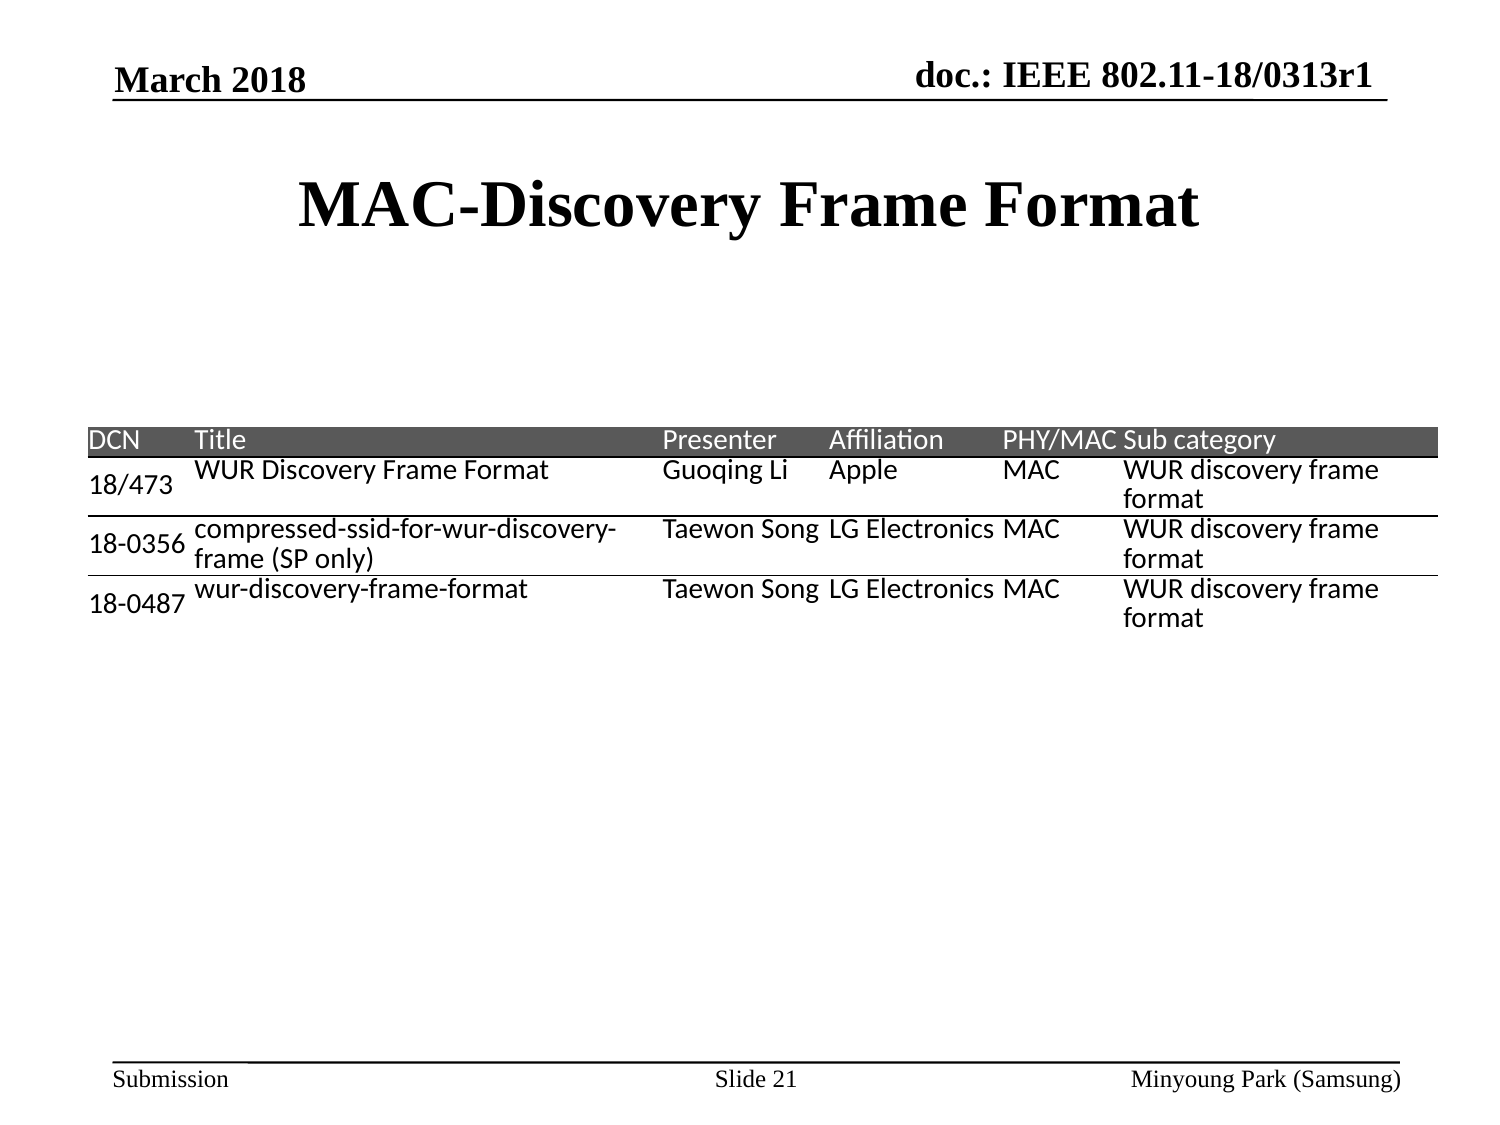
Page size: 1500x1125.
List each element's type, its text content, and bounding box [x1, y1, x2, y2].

table_cell MAC [1002, 458, 1123, 515]
table_cell WUR discovery frame format [1123, 458, 1438, 515]
table_cell WUR discovery frame format [1123, 576, 1438, 635]
table_header Presenter [662, 427, 828, 456]
table_cell Taewon Song [662, 517, 828, 575]
table_cell 18/473 [88, 458, 194, 515]
table_cell wur-discovery-frame-format [194, 576, 662, 635]
table_cell LG Electronics [828, 517, 1002, 575]
table_cell 18-0487 [88, 576, 194, 635]
table_cell 18-0356 [88, 517, 194, 575]
footer Minyoung Park (Samsung) [949, 1061, 1402, 1093]
table_cell Taewon Song [662, 576, 828, 635]
table_cell MAC [1002, 576, 1123, 635]
table_header Affiliation [828, 427, 1002, 456]
table_cell WUR discovery frame format [1123, 517, 1438, 575]
table_header DCN [88, 427, 194, 456]
table_header PHY/MAC [1002, 427, 1123, 456]
table_header Sub category [1123, 427, 1438, 456]
table_cell Guoqing Li [662, 458, 828, 515]
slide_number Slide 21 [712, 1061, 800, 1093]
table_header Title [194, 427, 662, 456]
table_cell LG Electronics [828, 576, 1002, 635]
table_cell compressed-ssid-for-wur-discovery-frame (SP only) [194, 517, 662, 575]
title MAC-Discovery Frame Format [112, 112, 1388, 288]
table_cell WUR Discovery Frame Format [194, 458, 662, 515]
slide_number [114, 54, 335, 101]
table_cell MAC [1002, 517, 1123, 575]
table_cell Apple [828, 458, 1002, 515]
